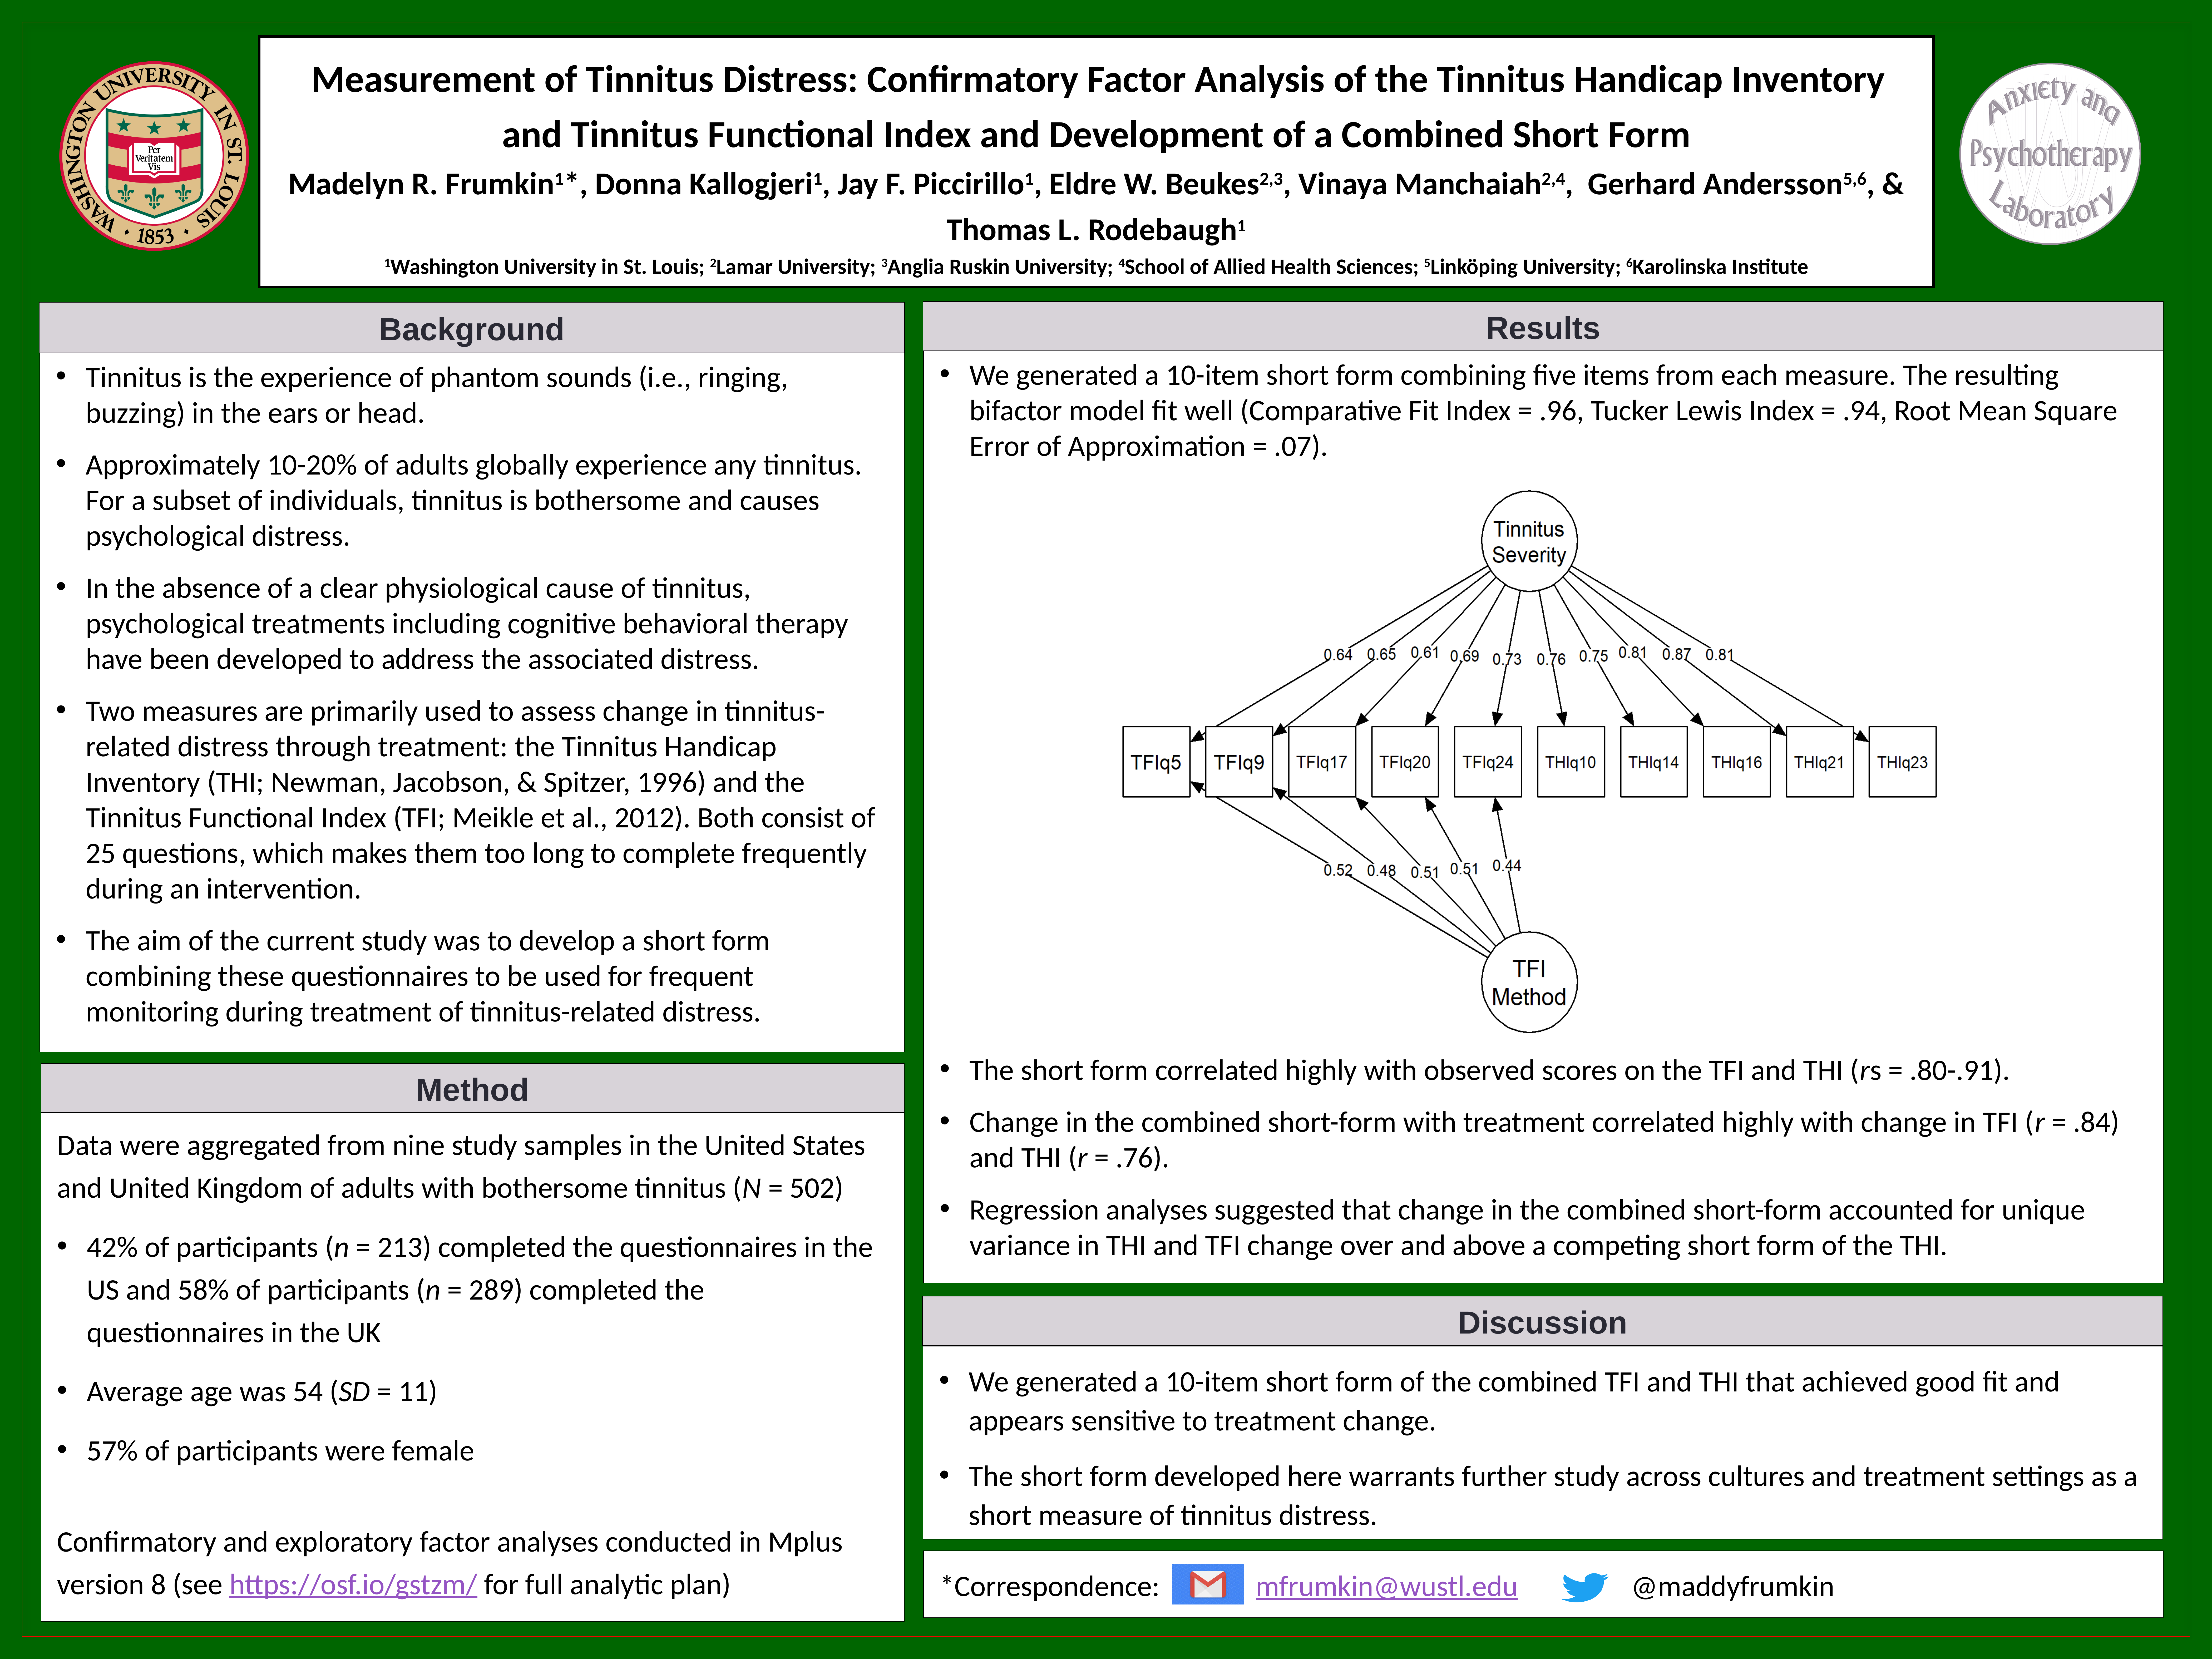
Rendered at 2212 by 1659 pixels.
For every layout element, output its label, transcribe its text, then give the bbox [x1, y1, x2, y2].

picture [59, 61, 249, 251]
picture [1172, 1564, 1244, 1604]
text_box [1960, 63, 2141, 244]
text_box Background [39, 302, 905, 353]
text_box [22, 22, 2190, 1637]
text_box Method [41, 1063, 905, 1113]
text_box Measurement of Tinnitus Distress: Confirmatory Factor Analysis of the Tinnitus Handicap Inventory and Tinnitus Functional Index and Development of a Combined Short Form Madelyn R. Frumkin1*, Donna Kallogjeri1, Jay F. Piccirillo1, Eldre W. Beukes2,3, Vinaya Manchaiah2,4, Gerhard Andersson5,6, & Thomas L. Rodebaugh1 1Washington University in St. Louis; 2Lamar University; 3Anglia Ruskin University; 4School of Allied Health Sciences; 5Linköping University; 6Karolinska Institute [259, 36, 1934, 287]
text_box We generated a 10-item short form of the combined TFI and THI that achieved good fit and appears sensitive to treatment change. The short form developed here warrants further study across cultures and treatment settings as a short measure of tinnitus distress. [923, 1346, 2163, 1539]
text_box Results [923, 302, 2164, 351]
text_box *Correspondence: mfrumkin@wustl.edu @maddyfrumkin [924, 1551, 2164, 1618]
picture [1547, 1559, 1623, 1616]
picture [1112, 470, 1959, 1052]
text_box Discussion [922, 1296, 2163, 1346]
text_box Data were aggregated from nine study samples in the United States and United Kingdom of adults with bothersome tinnitus (N = 502) 42% of participants (n = 213) completed the questionnaires in the US and 58% of participants (n = 289) completed the questionnaires in the UK Average age was 54 (SD = 11) 57% of participants were female Confirmatory and exploratory factor analyses conducted in Mplus version 8 (see https://osf.io/gstzm/ for full analytic plan) [41, 1113, 905, 1621]
text_box Tinnitus is the experience of phantom sounds (i.e., ringing, buzzing) in the ears or head. Approximately 10-20% of adults globally experience any tinnitus. For a subset of individuals, tinnitus is bothersome and causes psychological distress. In the absence of a clear physiological cause of tinnitus, psychological treatments including cognitive behavioral therapy have been developed to address the associated distress. Two measures are primarily used to assess change in tinnitus-related distress through treatment: the Tinnitus Handicap Inventory (THI; Newman, Jacobson, & Spitzer, 1996) and the Tinnitus Functional Index (TFI; Meikle et al., 2012). Both consist of 25 questions, which makes them too long to complete frequently during an intervention. The aim of the current study was to develop a short form combining these questionnaires to be used for frequent monitoring during treatment of tinnitus-related distress. [40, 353, 905, 1052]
